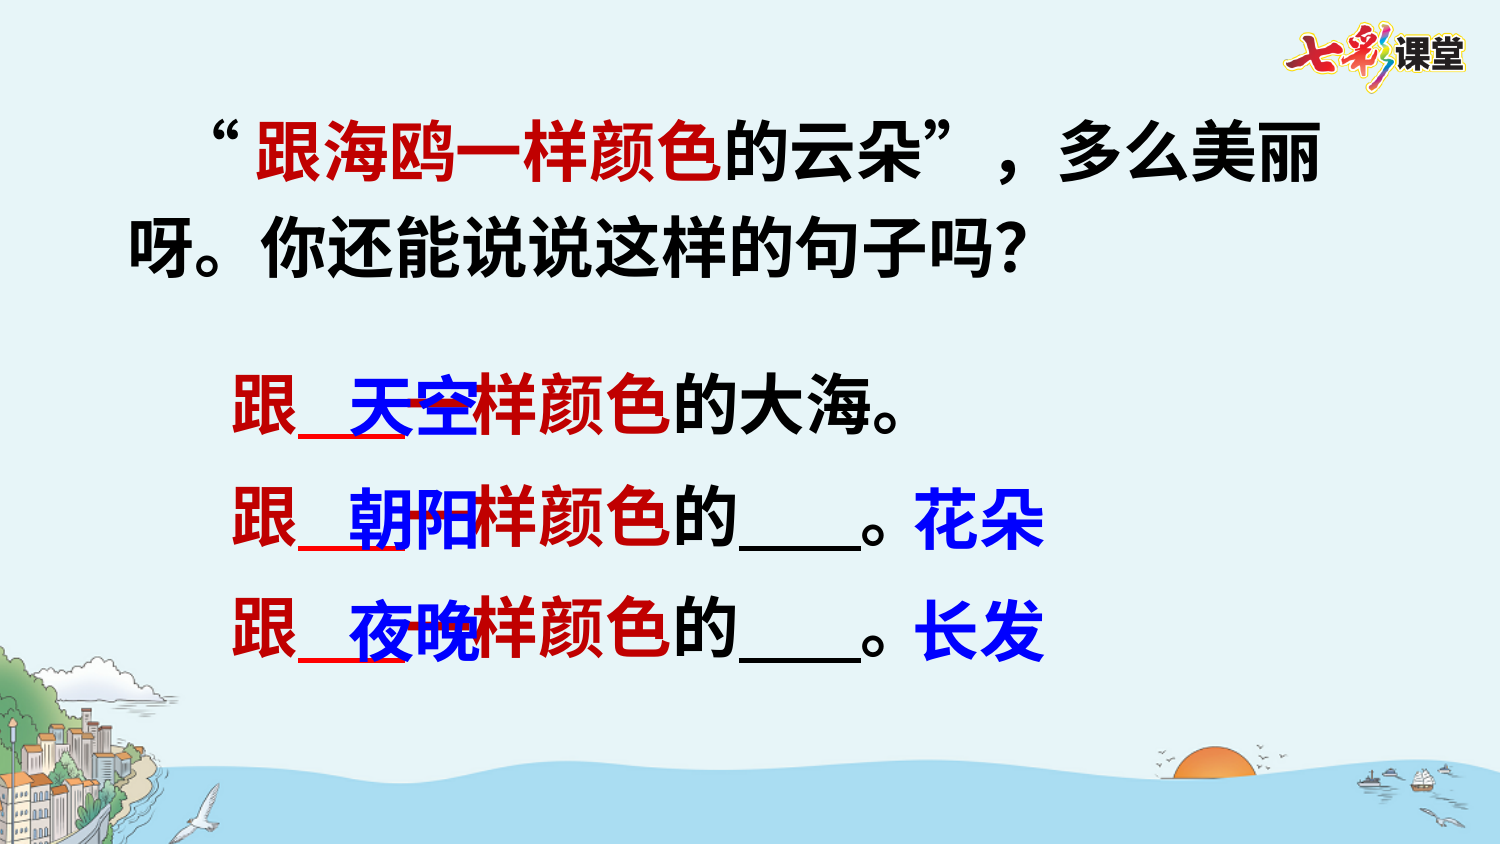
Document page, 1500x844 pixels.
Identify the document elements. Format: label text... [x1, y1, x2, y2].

text_box 夜晚 [333, 566, 518, 677]
text_box 花朵 [897, 454, 1105, 565]
text_box 跟 一样颜色的 。 [216, 451, 1400, 562]
text_box 朝阳 [333, 454, 518, 565]
text_box “跟海鸥一样颜色的云朵”，多么美丽呀。你还能说说这样的句子吗？ [112, 86, 1357, 294]
text_box 跟 一样颜色的大海。 [216, 339, 1400, 450]
text_box 天空 [333, 341, 518, 453]
text_box 跟 一样颜色的 。 [216, 562, 1400, 674]
text_box 长发 [897, 566, 1083, 677]
picture [0, 0, 1500, 844]
